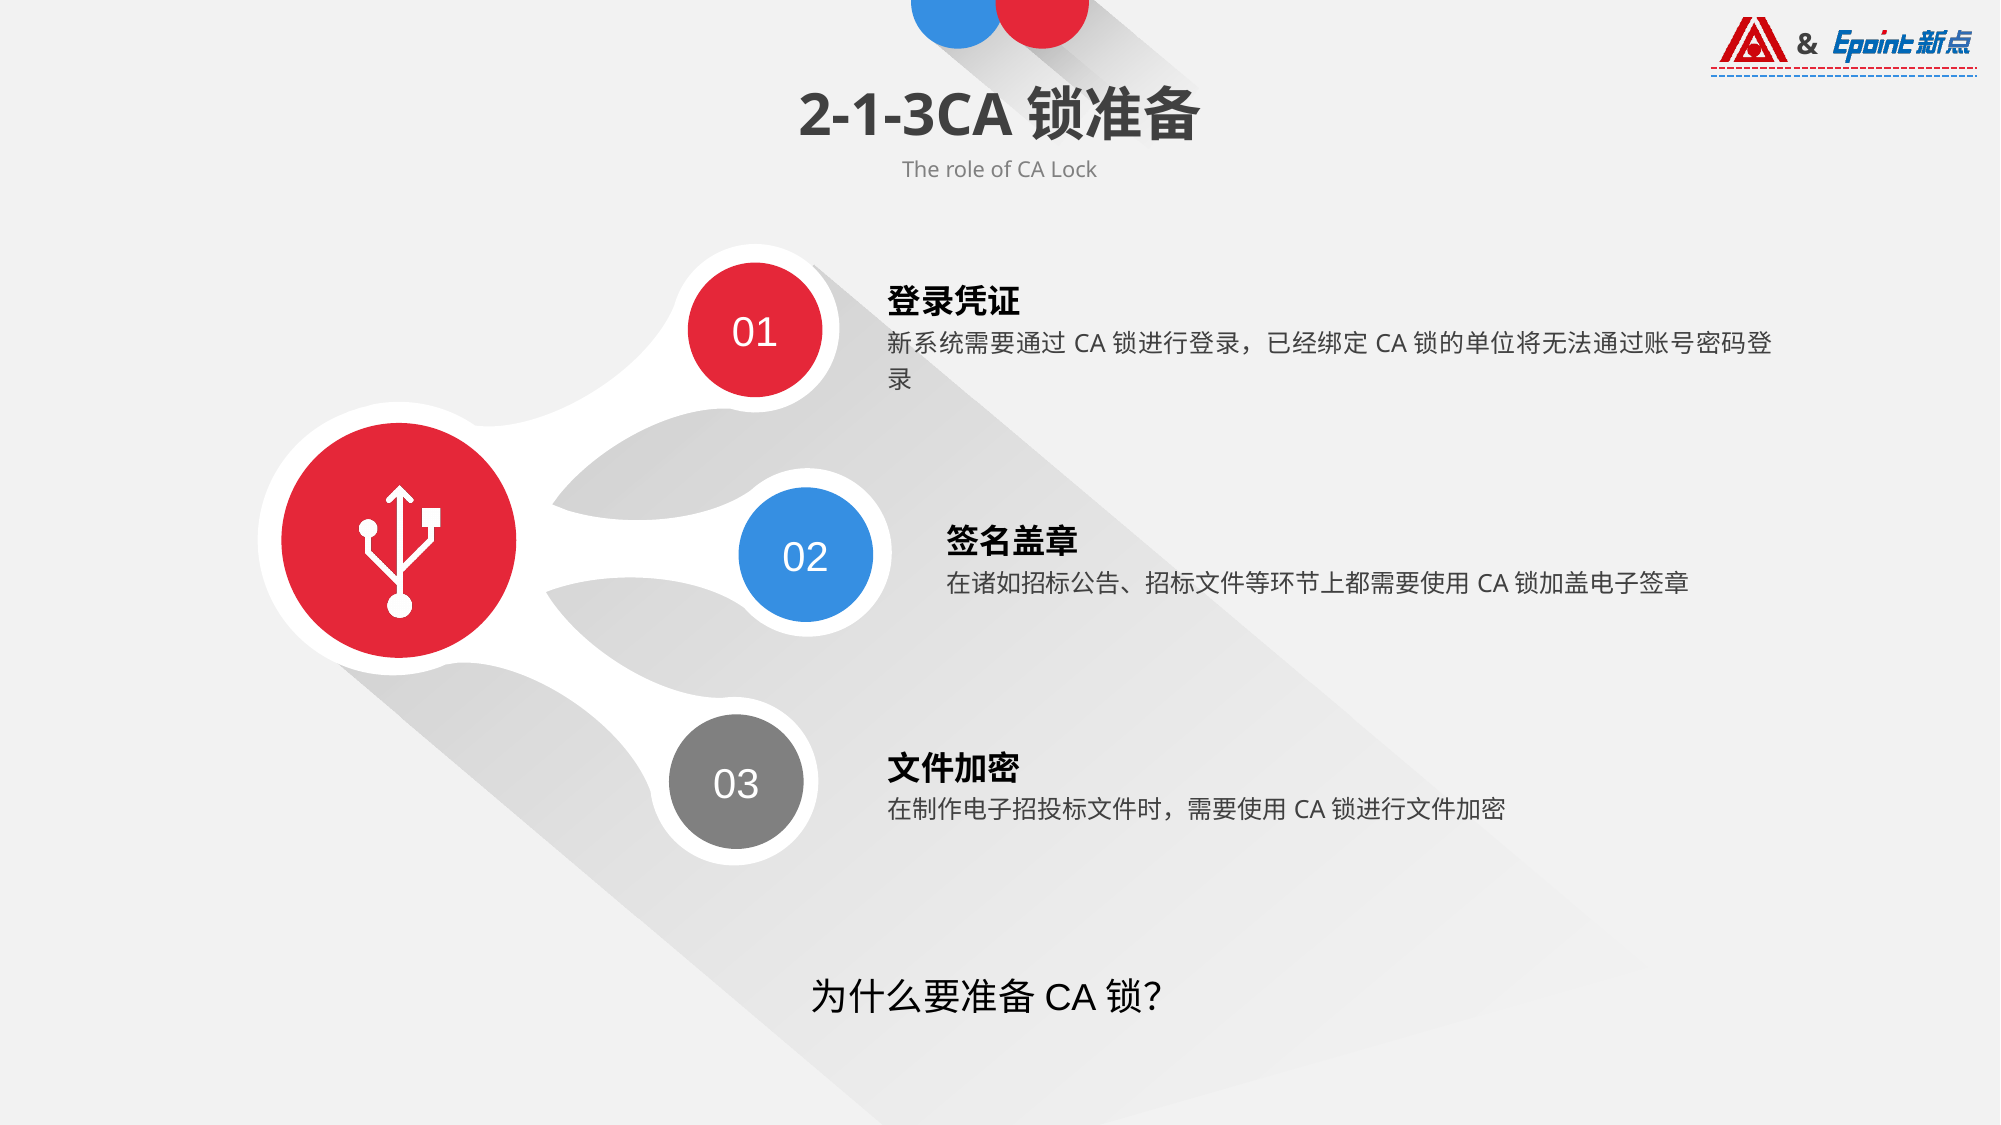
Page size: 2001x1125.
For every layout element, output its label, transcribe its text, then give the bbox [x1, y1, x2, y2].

picture [324, 478, 475, 629]
text_box 01 [686, 261, 824, 399]
text_box 03 [667, 713, 805, 851]
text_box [1710, 17, 1978, 76]
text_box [599, 0, 1401, 187]
text_box [337, 263, 1650, 1125]
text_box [873, 731, 1788, 829]
text_box [256, 242, 893, 867]
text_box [931, 504, 1846, 603]
text_box 为什么要准备CA锁？ [795, 965, 1196, 1026]
text_box [280, 421, 518, 659]
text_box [873, 265, 1788, 363]
text_box 02 [737, 486, 875, 624]
